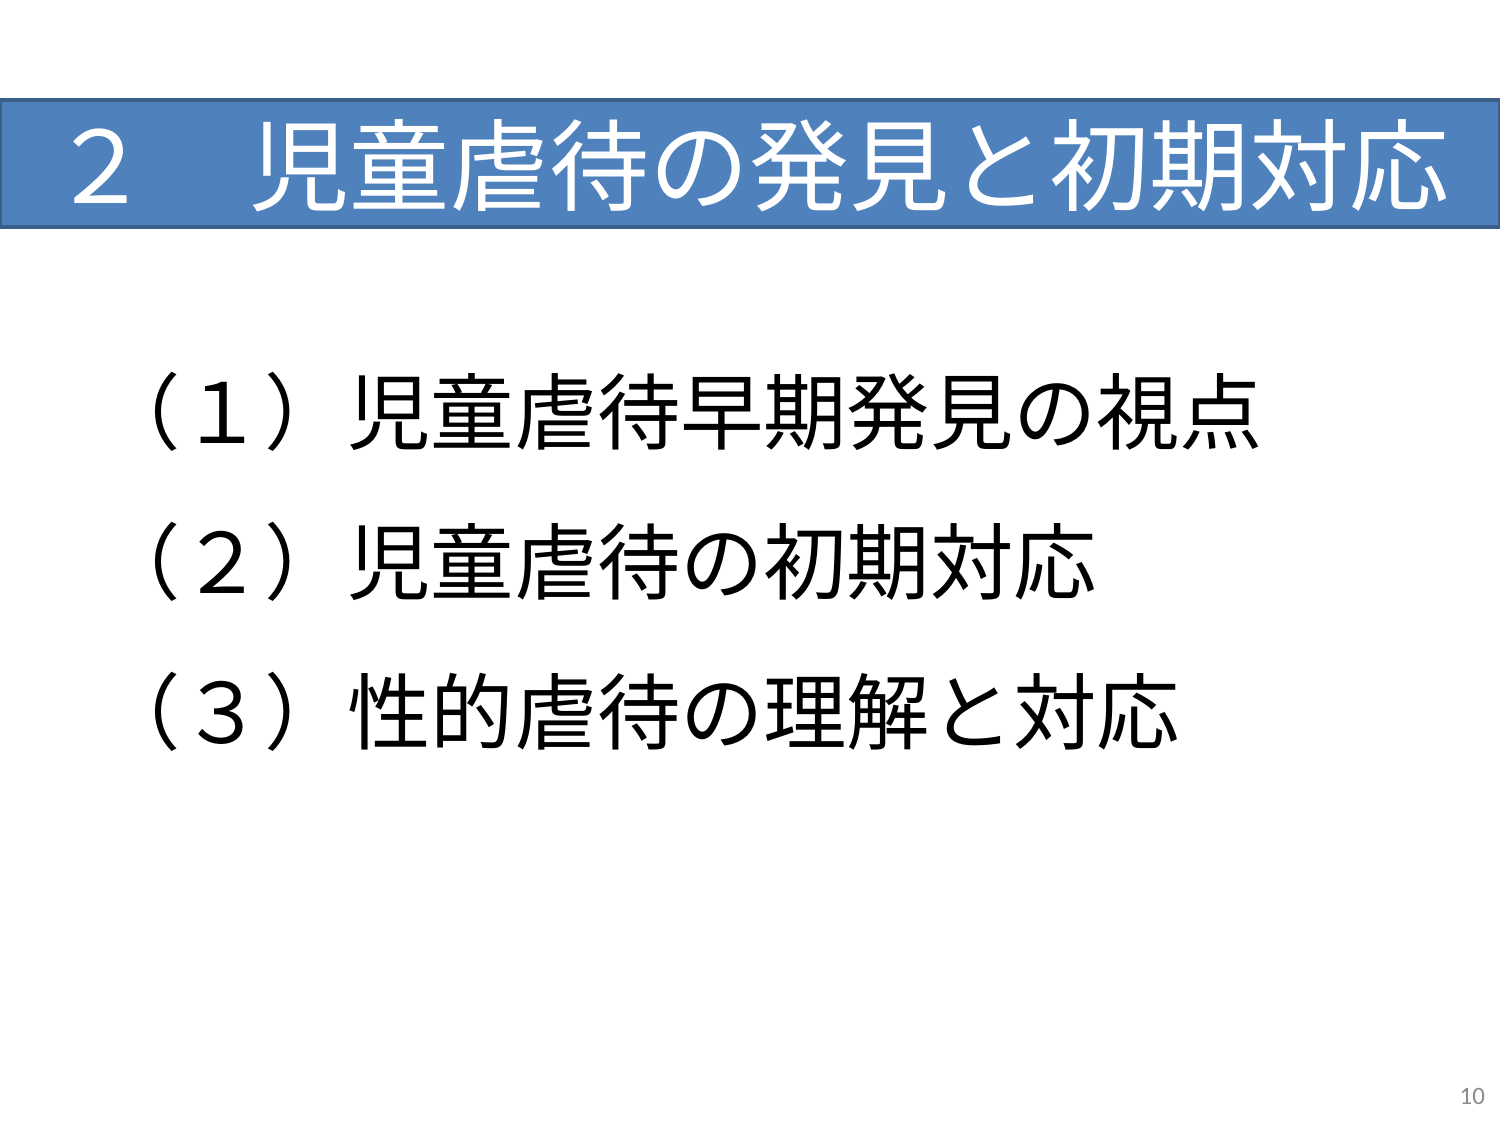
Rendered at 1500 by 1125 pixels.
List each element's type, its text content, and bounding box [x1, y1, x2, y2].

text_box ２ 児童虐待の発見と初期対応 [0, 98, 1500, 229]
slide_number 10 [1149, 1065, 1500, 1125]
text_box （１）児童虐待早期発見の視点 （２）児童虐待の初期対応 （３）性的虐待の理解と対応 [83, 302, 1279, 768]
